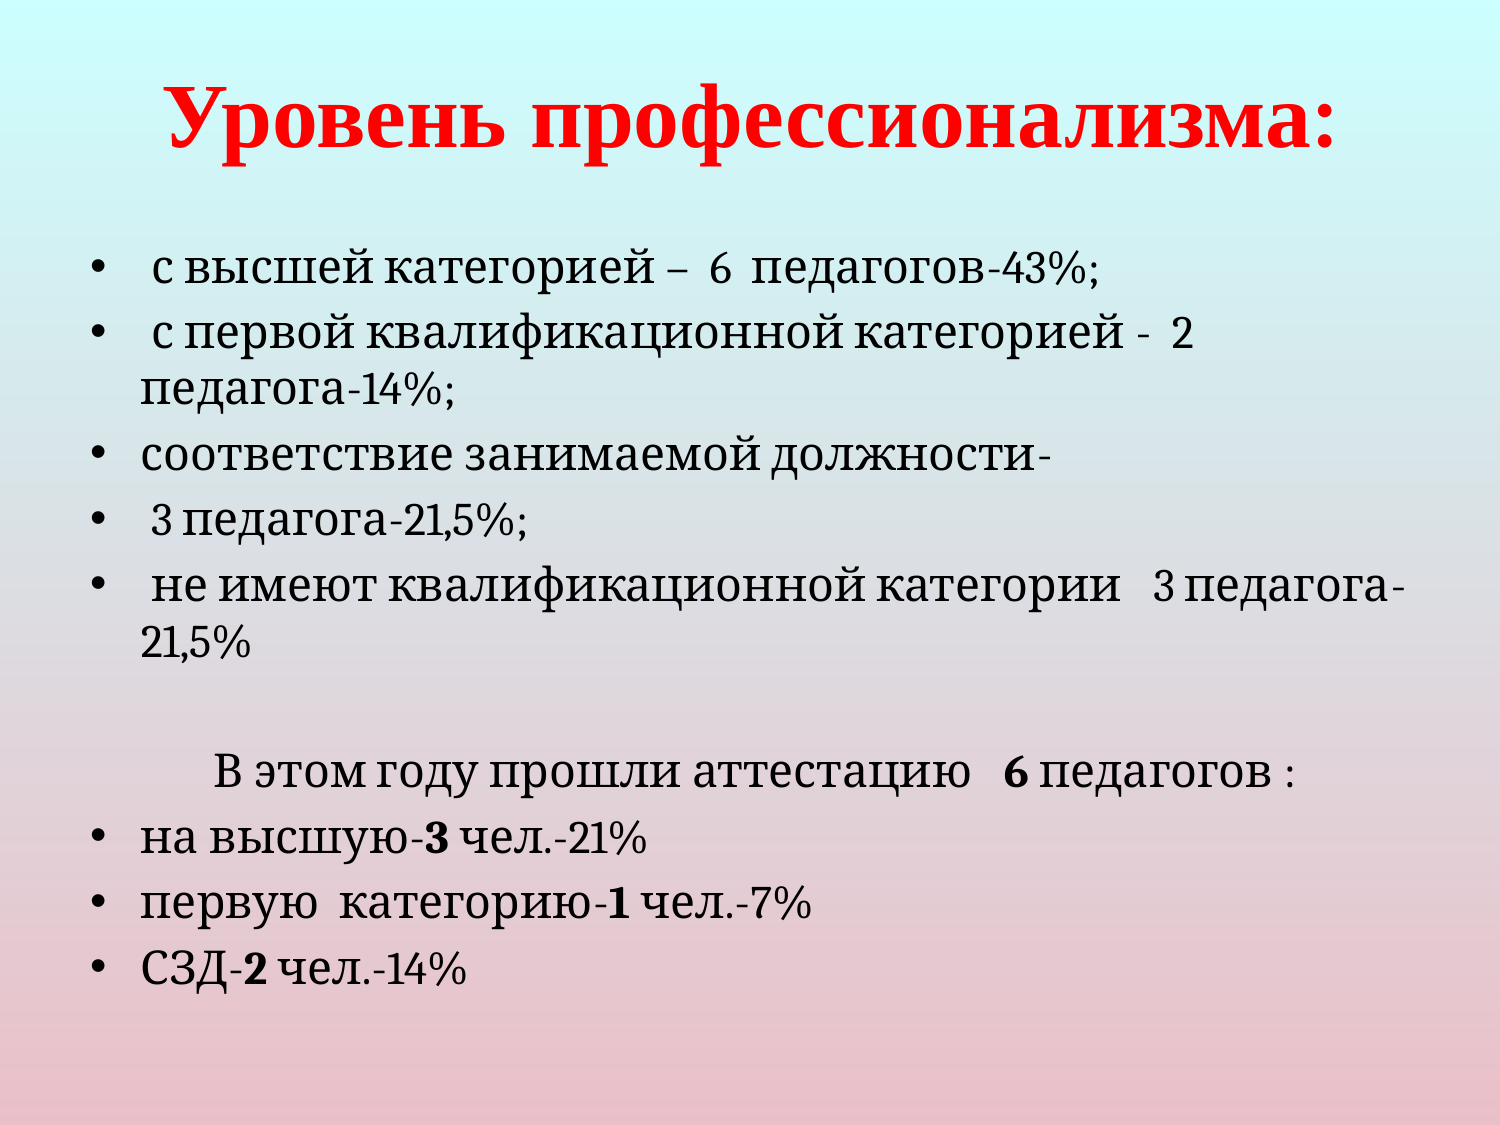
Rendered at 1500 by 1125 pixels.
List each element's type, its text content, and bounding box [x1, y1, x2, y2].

list с высшей категорией – 6 педагогов-43%; с первой квалификационной категорией - 2 педагога-14%; соответствие занимаемой должности- 3 педагога-21,5%; не имеют квалификационной категории 3 педагога-21,5% В этом году прошли аттестацию 6 педагогов : на высшую-3 чел.-21% первую категорию-1 чел.-7% СЗД-2 чел.-14% [75, 164, 1425, 1005]
title Уровень профессионализма: [75, 45, 1425, 164]
